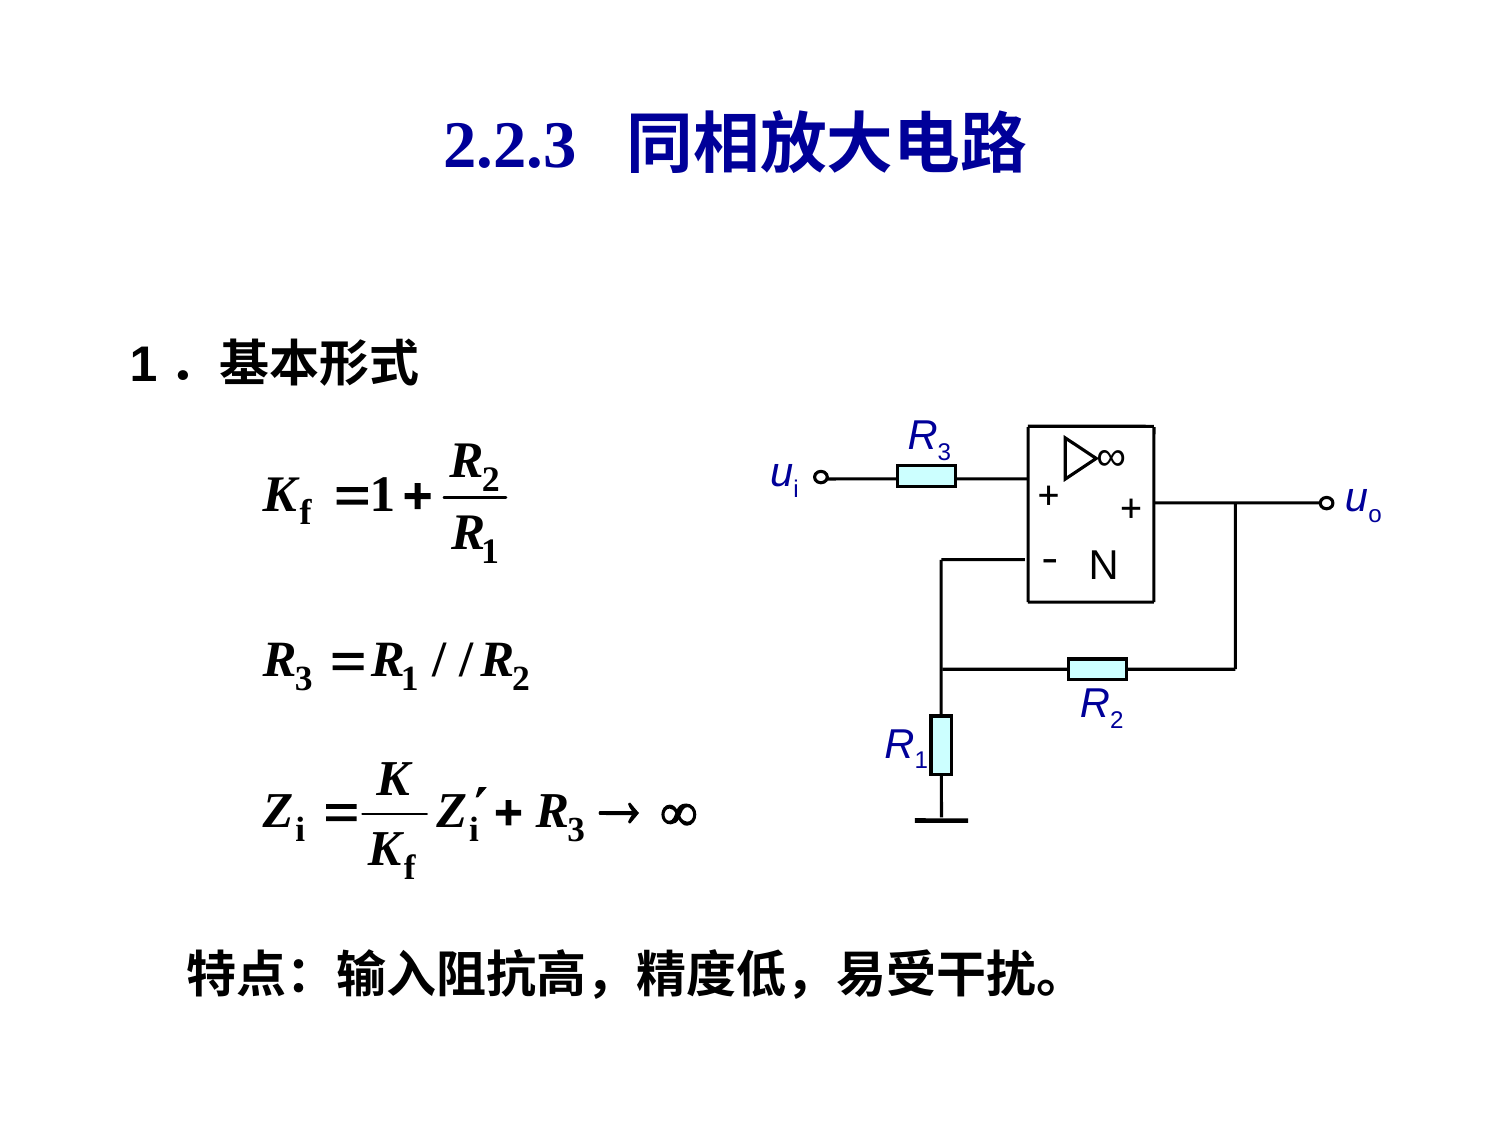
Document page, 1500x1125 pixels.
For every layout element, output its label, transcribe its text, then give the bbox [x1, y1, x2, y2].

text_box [253, 748, 703, 889]
text_box [71, 45, 1421, 233]
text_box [769, 407, 1464, 841]
text_box 1．基本形式 [56, 324, 652, 399]
title 2.2.3 同相放大电路 [46, 93, 1398, 282]
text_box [253, 430, 514, 574]
text_box 特点：输入阻抗高，精度低，易受干扰。 [171, 928, 1436, 1010]
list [253, 629, 538, 699]
